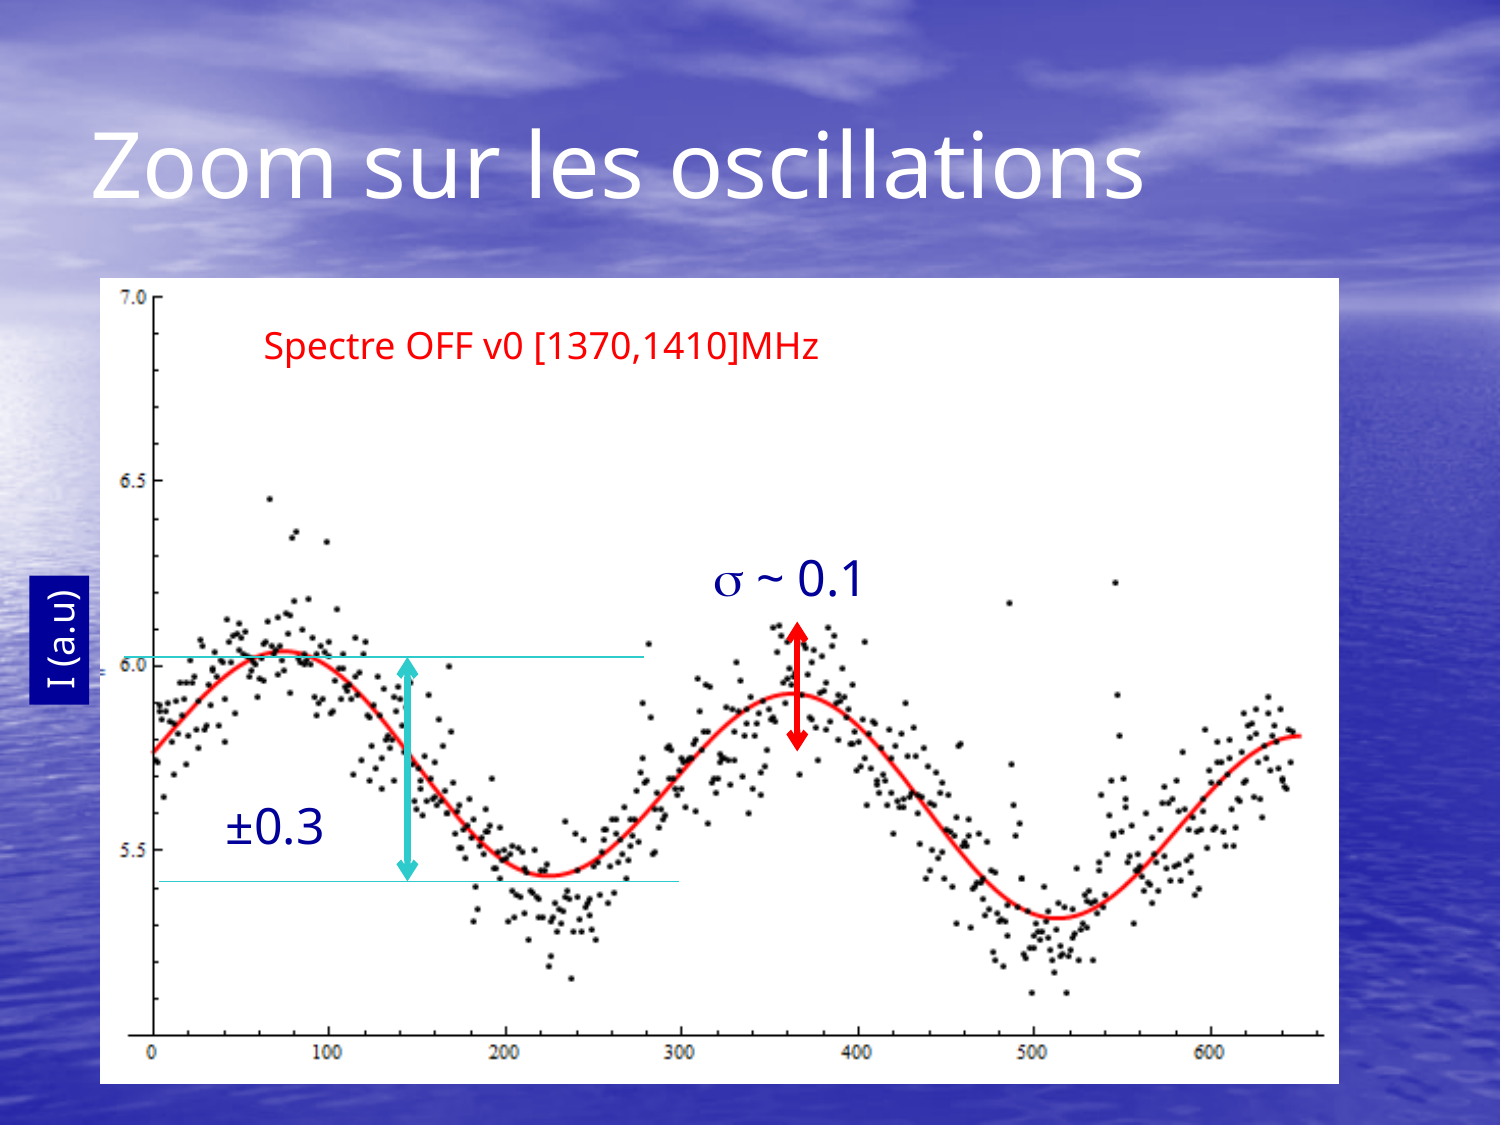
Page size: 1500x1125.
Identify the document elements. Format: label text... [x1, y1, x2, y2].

picture [100, 278, 1340, 1084]
title Zoom sur les oscillations [74, 47, 1426, 276]
text_box I (a.u) [29, 575, 90, 705]
